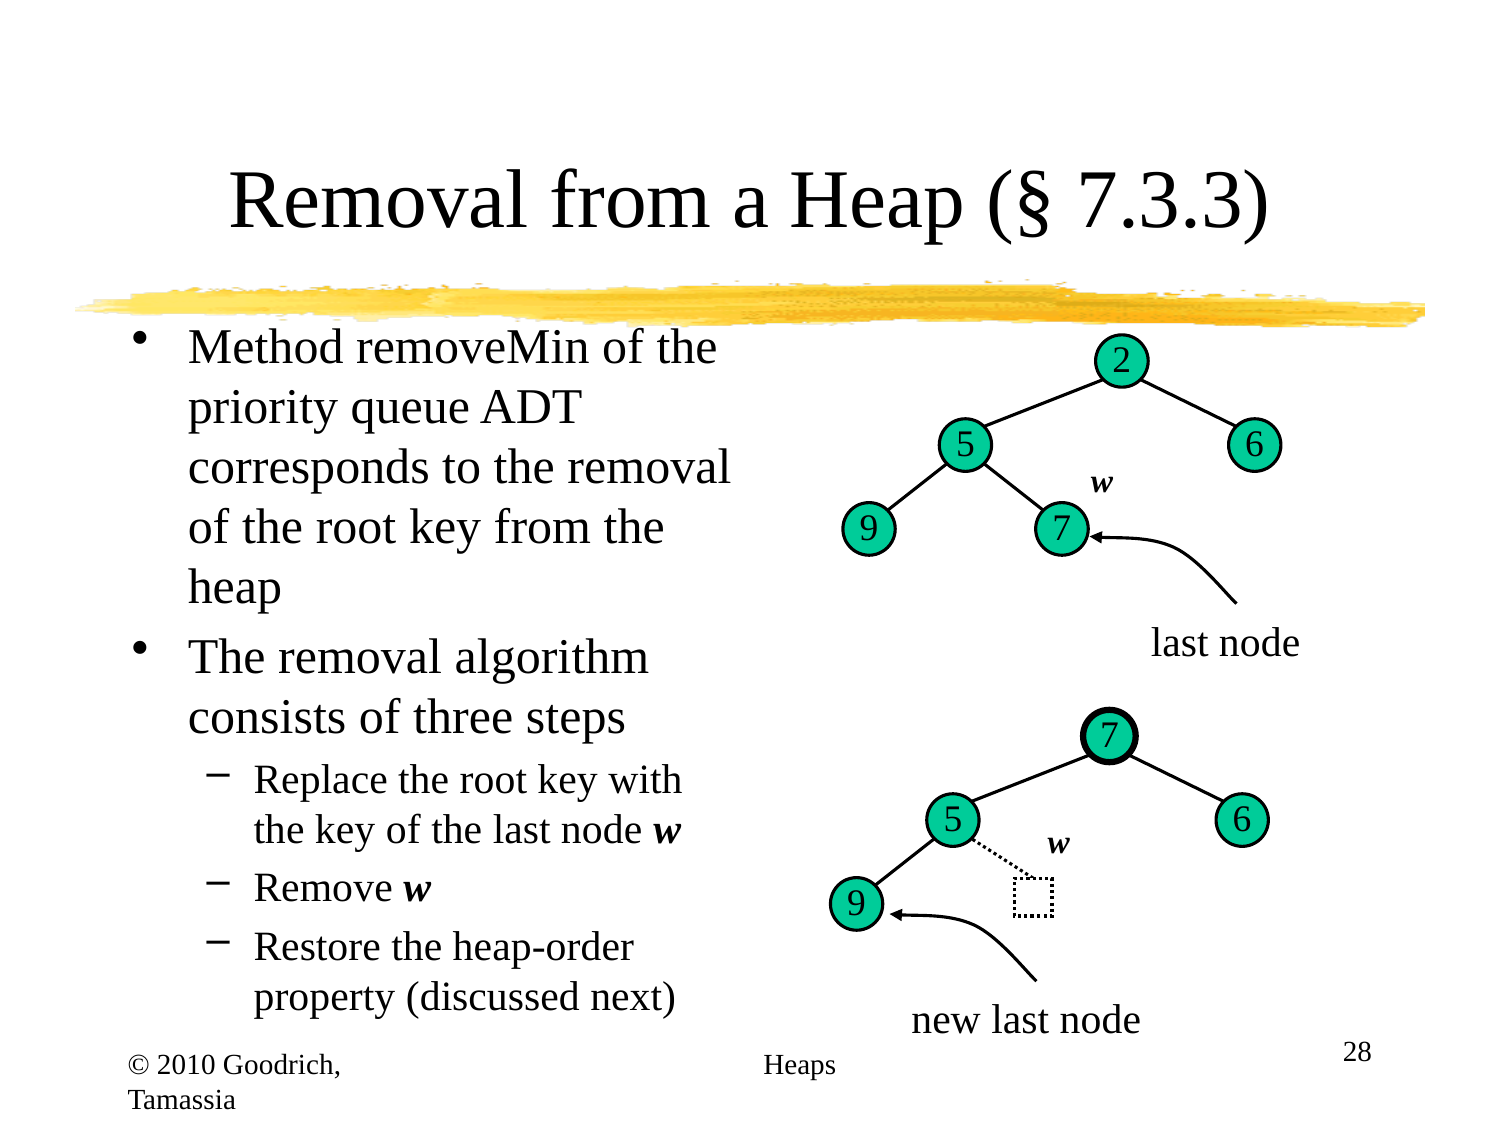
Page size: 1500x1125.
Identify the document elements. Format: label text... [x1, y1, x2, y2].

text_box 7 [1083, 709, 1136, 763]
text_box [971, 839, 1034, 877]
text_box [887, 464, 948, 510]
text_box last node [1136, 607, 1316, 672]
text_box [1127, 757, 1224, 801]
text_box w [1032, 812, 1085, 868]
text_box [889, 908, 1037, 982]
title Removal from a Heap (§ 7.3.3) [112, 99, 1388, 288]
text_box 5 [926, 793, 980, 847]
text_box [1140, 380, 1237, 426]
slide_number © 2010 Goodrich, Tamassia [112, 1037, 426, 1113]
text_box new last node [896, 984, 1157, 1050]
footer Heaps [562, 1037, 1038, 1113]
picture [75, 274, 1425, 338]
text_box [983, 464, 1044, 510]
text_box w [1076, 452, 1129, 507]
text_box 2 [1095, 334, 1149, 388]
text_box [874, 839, 935, 885]
text_box 7 [1035, 502, 1089, 556]
text_box [1089, 531, 1237, 604]
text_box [983, 380, 1104, 426]
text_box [971, 757, 1092, 801]
text_box 5 [939, 418, 992, 472]
list Method removeMin of the priority queue ADT corresponds to the removal of the root key from the heap The removal algorithm consists of three steps Replace the root key with the key of the last node w Remove w Restore the heap-order property (discussed next) [116, 305, 751, 1063]
text_box [1014, 878, 1053, 917]
text_box 6 [1228, 418, 1281, 472]
text_box 6 [1216, 793, 1269, 847]
text_box 9 [842, 502, 896, 556]
text_box 9 [830, 877, 883, 931]
slide_number 28 [1074, 1024, 1388, 1101]
